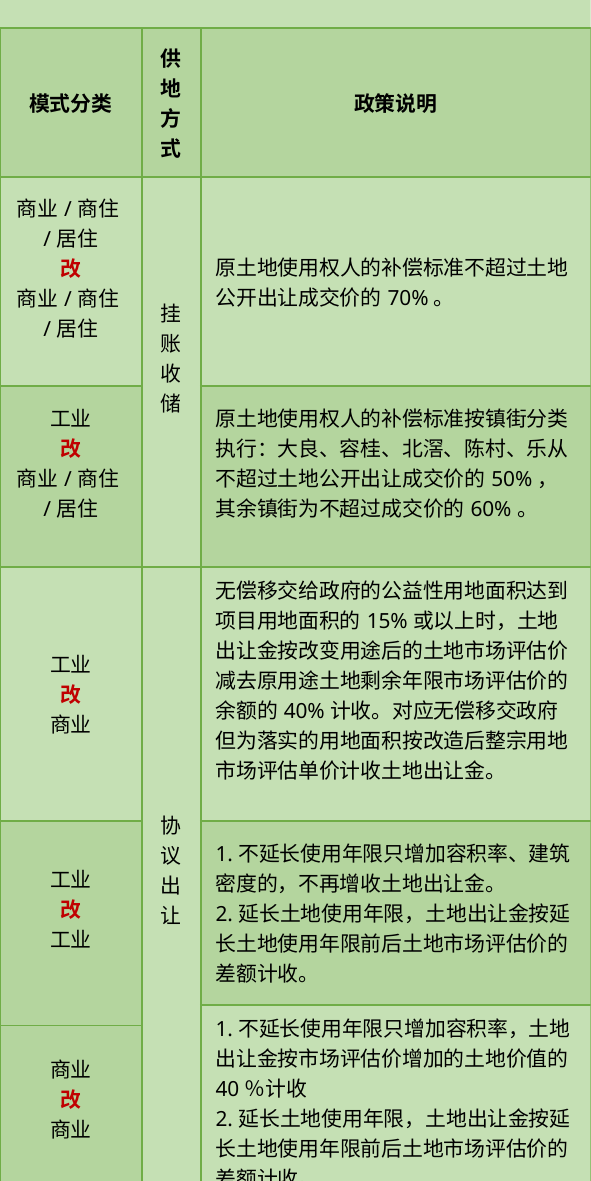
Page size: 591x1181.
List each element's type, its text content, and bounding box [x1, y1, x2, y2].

table_cell 挂账收储 [143, 178, 200, 566]
table_cell 工业 改 商业/商住/居住 [1, 387, 141, 566]
table_cell 原土地使用权人的补偿标准按镇街分类执行：大良、容桂、北滘、陈村、乐从不超过土地公开出让成交价的50%，其余镇街为不超过成交价的60%。 [202, 387, 590, 566]
table_cell 工业 改 工业 [1, 822, 141, 1025]
table_header 政策说明 [202, 29, 590, 176]
table_cell 商业 改 商业 [1, 1026, 141, 1181]
table_header 模式分类 [1, 29, 141, 176]
table_cell 协议出让 [143, 568, 200, 1181]
table_header 供地方式 [143, 29, 200, 176]
table_cell 1.不延长使用年限只增加容积率、建筑密度的，不再增收土地出让金。 2.延长土地使用年限，土地出让金按延长土地使用年限前后土地市场评估价的差额计收。 [202, 822, 590, 1004]
table_cell 工业 改 商业 [1, 568, 141, 820]
table_cell 无偿移交给政府的公益性用地面积达到项目用地面积的15%或以上时，土地出让金按改变用途后的土地市场评估价减去原用途土地剩余年限市场评估价的余额的40%计收。对应无偿移交政府但为落实的用地面积按改造后整宗用地市场评估单价计收土地出让金。 [202, 568, 590, 820]
table_cell 原土地使用权人的补偿标准不超过土地公开出让成交价的70%。 [202, 178, 590, 385]
table_cell 1.不延长使用年限只增加容积率，土地出让金按市场评估价增加的土地价值的40％计收 2.延长土地使用年限，土地出让金按延长土地使用年限前后土地市场评估价的差额计收。 [202, 1006, 590, 1181]
table_cell 商业/商住/居住 改 商业/商住/居住 [1, 178, 141, 385]
